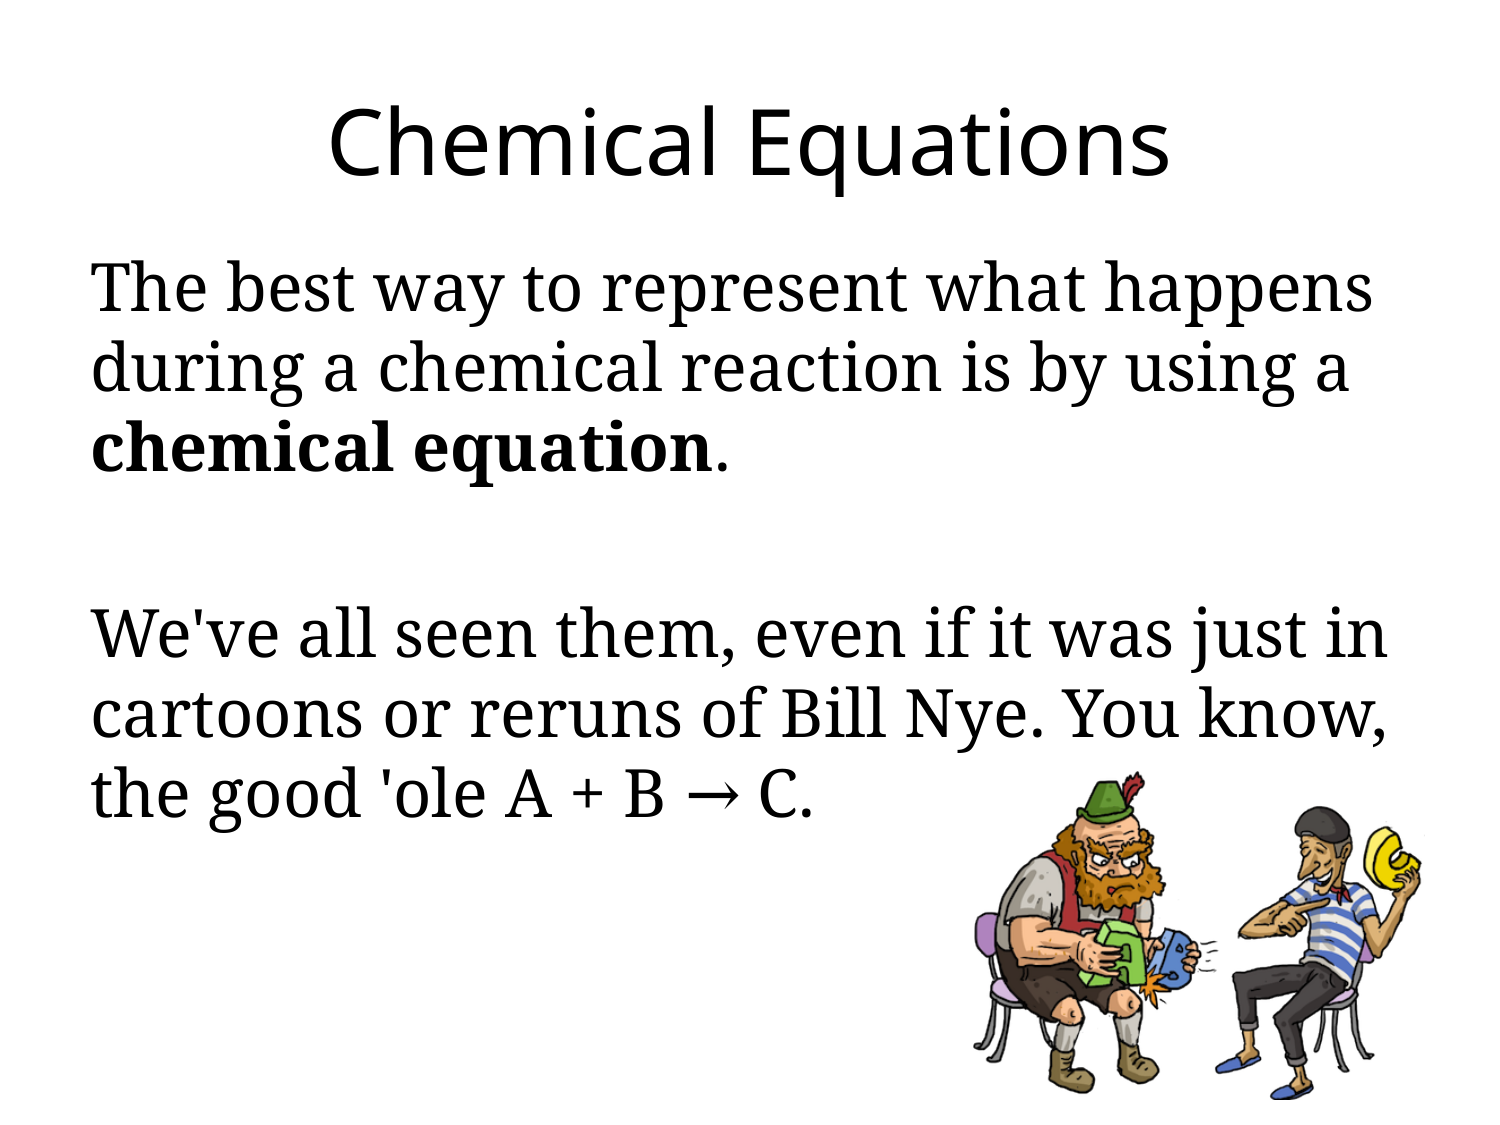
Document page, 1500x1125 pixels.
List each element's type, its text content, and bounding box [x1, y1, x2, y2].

title Chemical Equations [75, 45, 1425, 233]
picture [973, 771, 1426, 1100]
list The best way to represent what happens during a chemical reaction is by using a chemical equation. We've all seen them, even if it was just in cartoons or reruns of Bill Nye. You know, the good 'ole A + B → C. [75, 236, 1425, 980]
